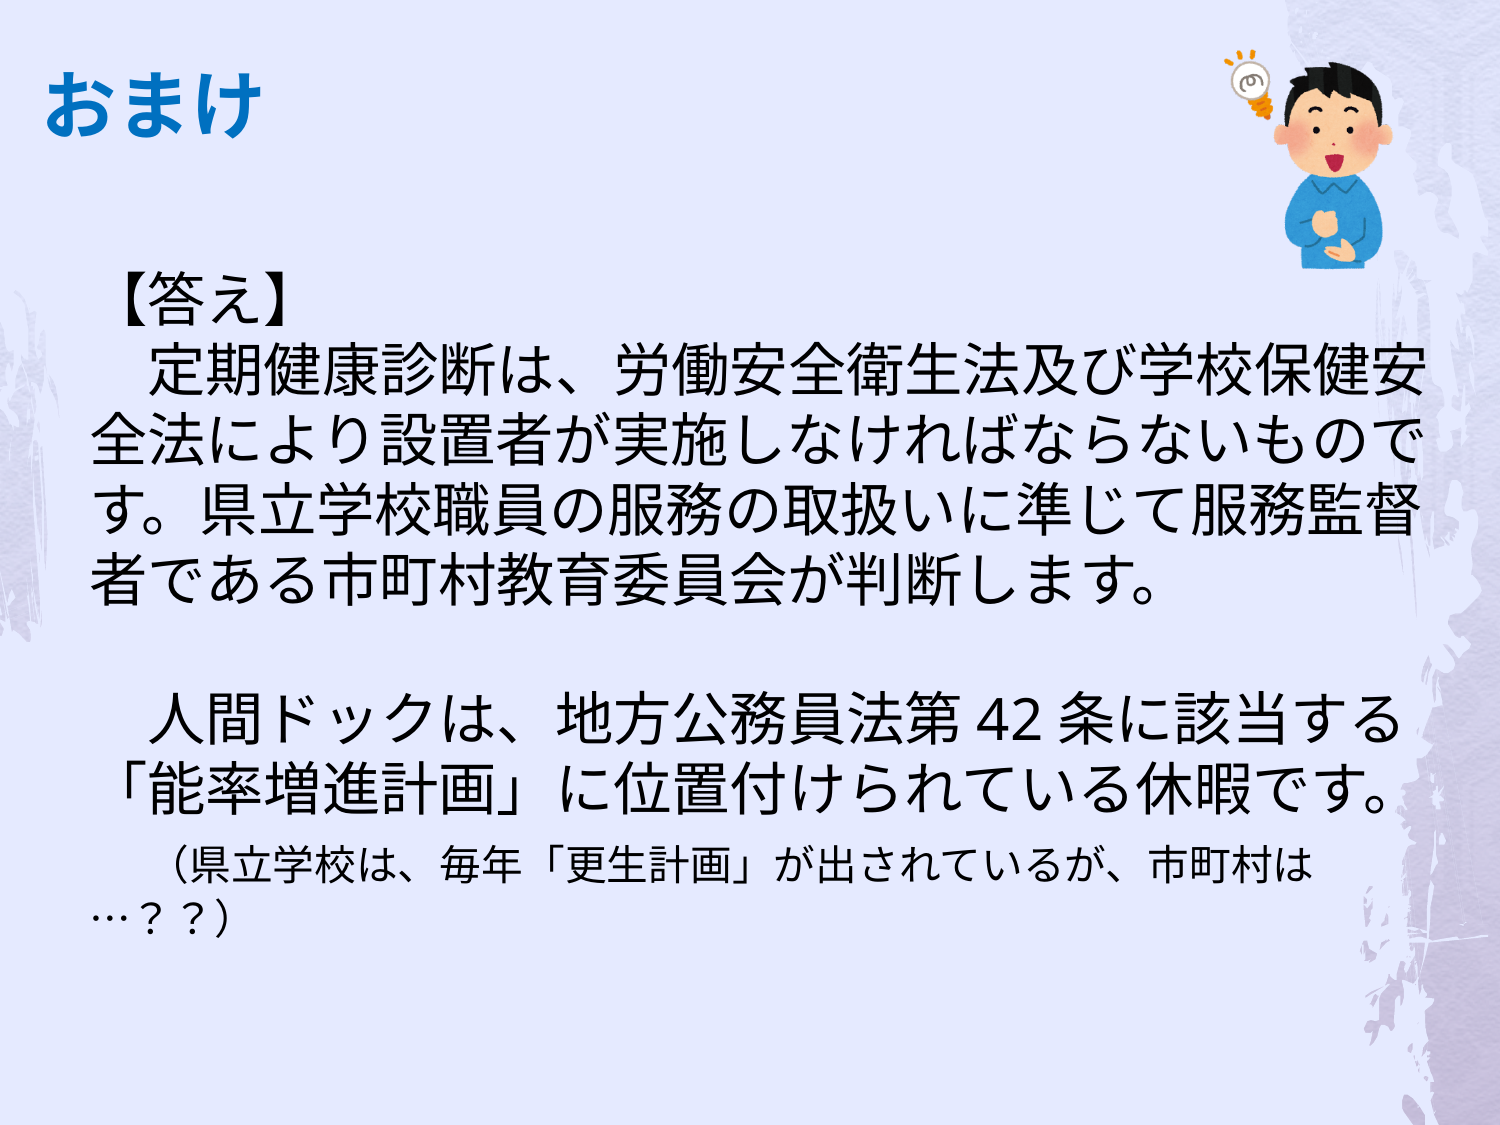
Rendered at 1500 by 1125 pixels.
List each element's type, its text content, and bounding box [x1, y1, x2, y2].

text_box 【答え】 定期健康診断は、労働安全衛生法及び学校保健安全法により設置者が実施しなければならないものです。県立学校職員の服務の取扱いに準じて服務監督者である市町村教育委員会が判断します。 人間ドックは、地方公務員法第42条に該当する「能率増進計画」に位置付けられている休暇です。 （県立学校は、毎年「更生計画」が出されているが、市町村は…？？） [74, 255, 1447, 950]
picture [1213, 44, 1409, 276]
text_box おまけ [41, 45, 1204, 149]
